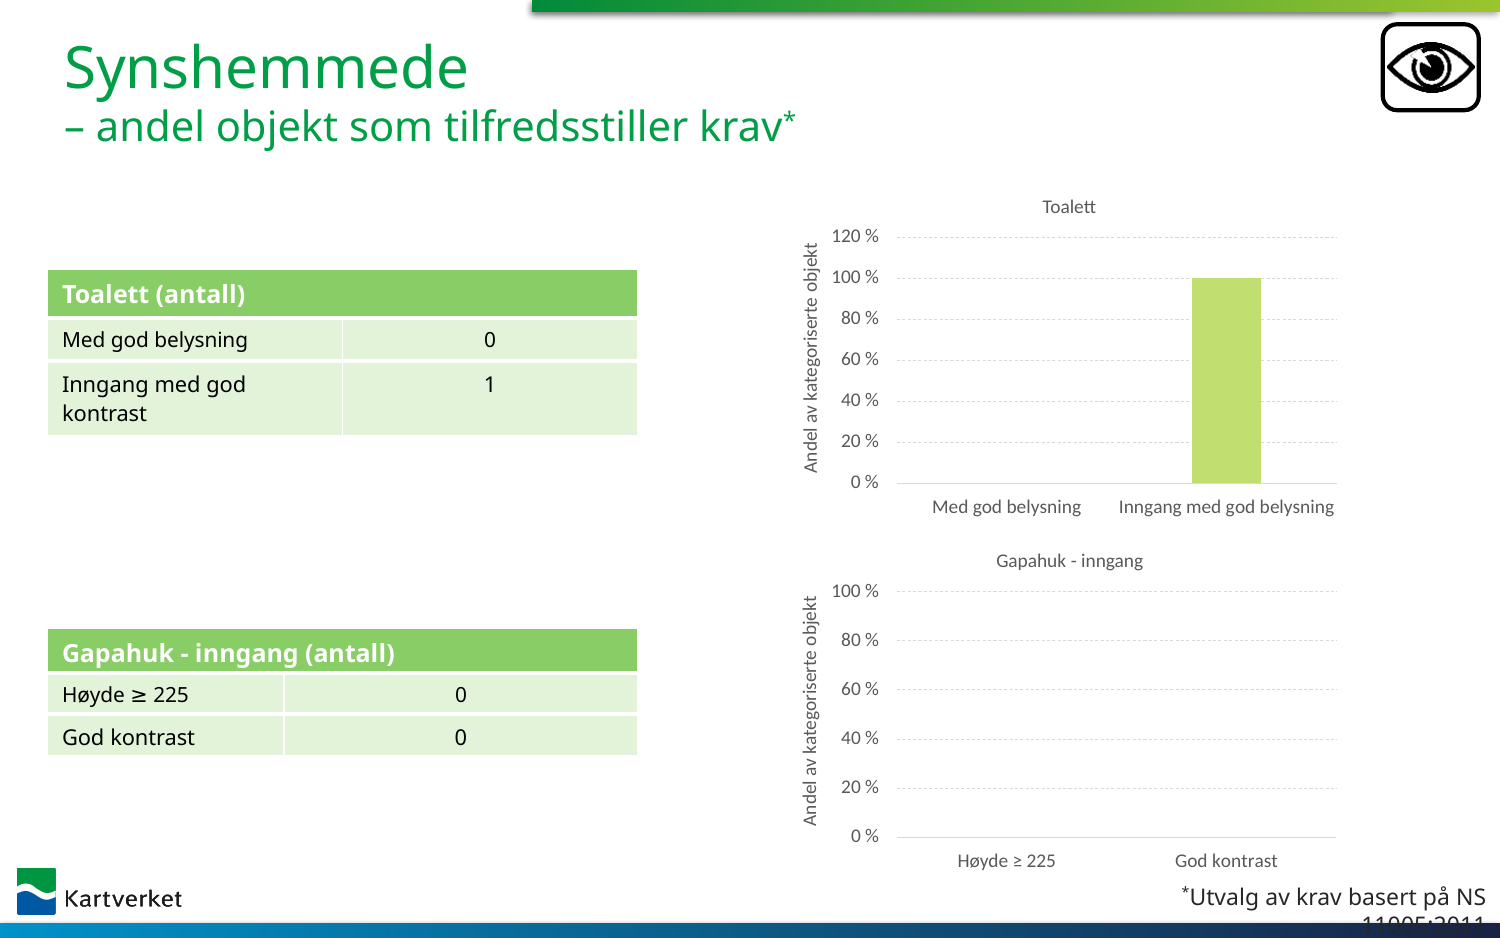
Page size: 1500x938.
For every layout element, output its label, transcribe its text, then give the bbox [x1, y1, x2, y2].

table_cell God kontrast [48, 716, 283, 755]
table_header Toalett (antall) [48, 270, 637, 316]
table_cell 0 [285, 675, 637, 712]
picture [791, 541, 1348, 880]
picture [791, 187, 1348, 526]
table_cell 0 [343, 320, 637, 359]
table_cell Høyde ≥ 225 [48, 675, 283, 712]
table_cell 0 [285, 716, 637, 755]
text_box Synshemmede – andel objekt som tilfredsstiller krav* [49, 24, 1431, 158]
table_cell Med god belysning [48, 320, 342, 359]
text_box *Utvalg av krav basert på NS 11005:2011 [1068, 873, 1500, 938]
table_cell 1 [343, 363, 637, 435]
table_cell Inngang med god kontrast [48, 363, 342, 435]
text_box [1382, 24, 1480, 111]
table_header Gapahuk - inngang (antall) [48, 629, 637, 671]
